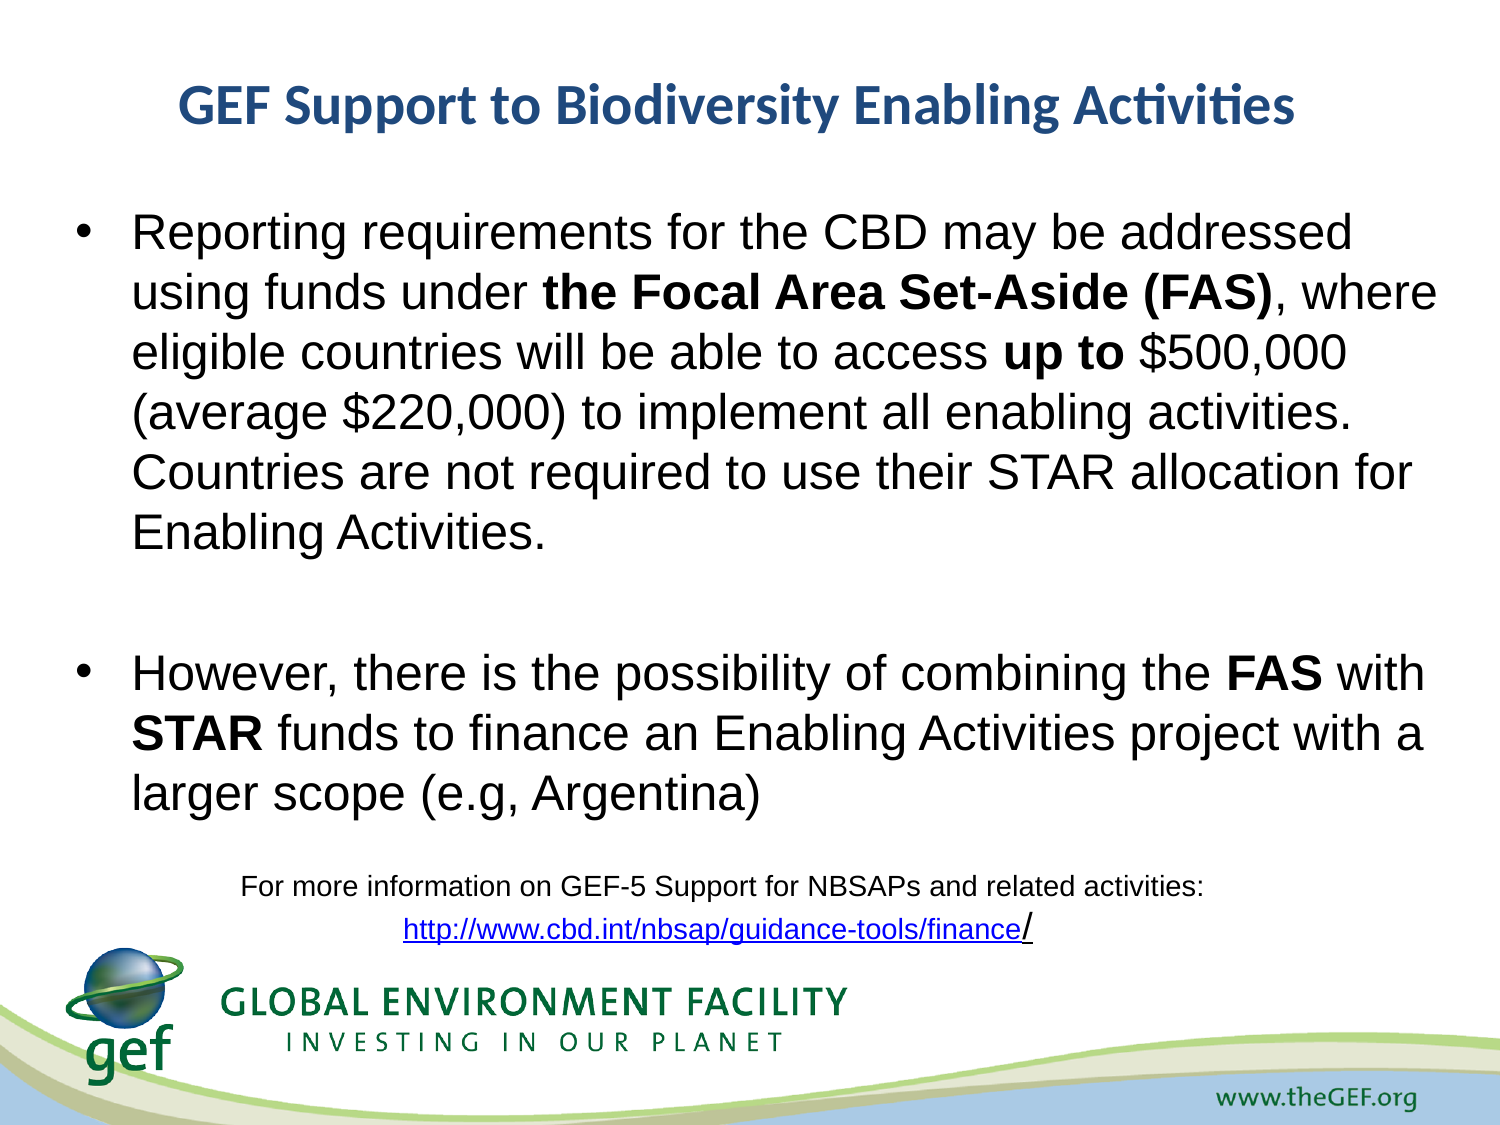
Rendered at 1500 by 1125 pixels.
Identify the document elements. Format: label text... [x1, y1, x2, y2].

text_box Reporting requirements for the CBD may be addressed using funds under the Focal Area Set-Aside (FAS), where eligible countries will be able to access up to $500,000 (average $220,000) to implement all enabling activities. Countries are not required to use their STAR allocation for Enabling Activities. However, there is the possibility of combining the FAS with STAR funds to finance an Enabling Activities project with a larger scope (e.g, Argentina) [0, 199, 1439, 985]
text_box For more information on GEF-5 Support for NBSAPs and related activities: http://www.cbd.int/nbsap/guidance-tools/finance/ [50, 824, 1397, 955]
title GEF Support to Biodiversity Enabling Activities [24, 24, 1451, 178]
picture [0, 920, 1500, 1125]
